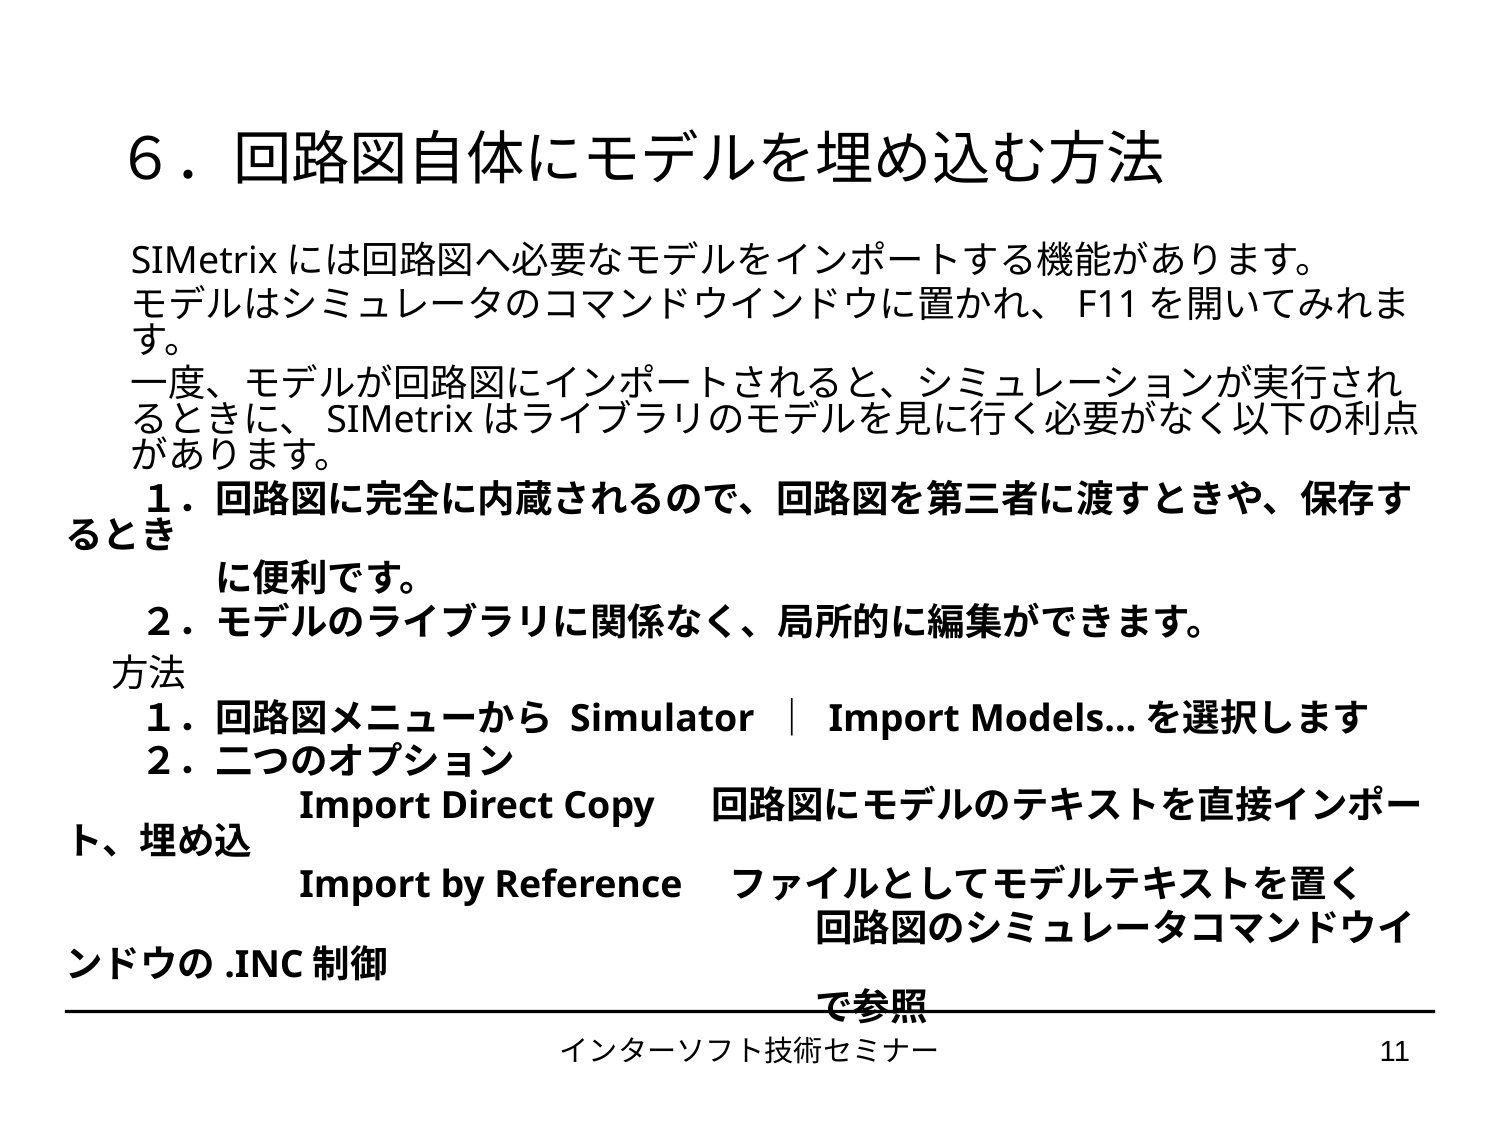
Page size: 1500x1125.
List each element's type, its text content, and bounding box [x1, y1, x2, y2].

text_box SIMetrixには回路図へ必要なモデルをインポートする機能があります。 モデルはシミュレータのコマンドウインドウに置かれ、F11を開いてみれます。 一度、モデルが回路図にインポートされると、シミュレーションが実行されるときに、SIMetrixはライブラリのモデルを見に行く必要がなく以下の利点があります。 １．回路図に完全に内蔵されるので、回路図を第三者に渡すときや、保存するとき に便利です。 ２．モデルのライブラリに関係なく、局所的に編集ができます。 方法 １．回路図メニューから Simulator ｜ Import Models…を選択します ２．二つのオプション Import Direct Copy 回路図にモデルのテキストを直接インポート、埋め込 Import by Reference ファイルとしてモデルテキストを置く 回路図のシミュレータコマンドウインドウの.INC制御 で参照 [41, 237, 1447, 888]
footer インターソフト技術セミナー [512, 1024, 988, 1103]
slide_number 11 [1074, 1024, 1425, 1103]
list ６．回路図自体にモデルを埋め込む方法 [101, 113, 1436, 209]
text_box [64, 1009, 1436, 1014]
